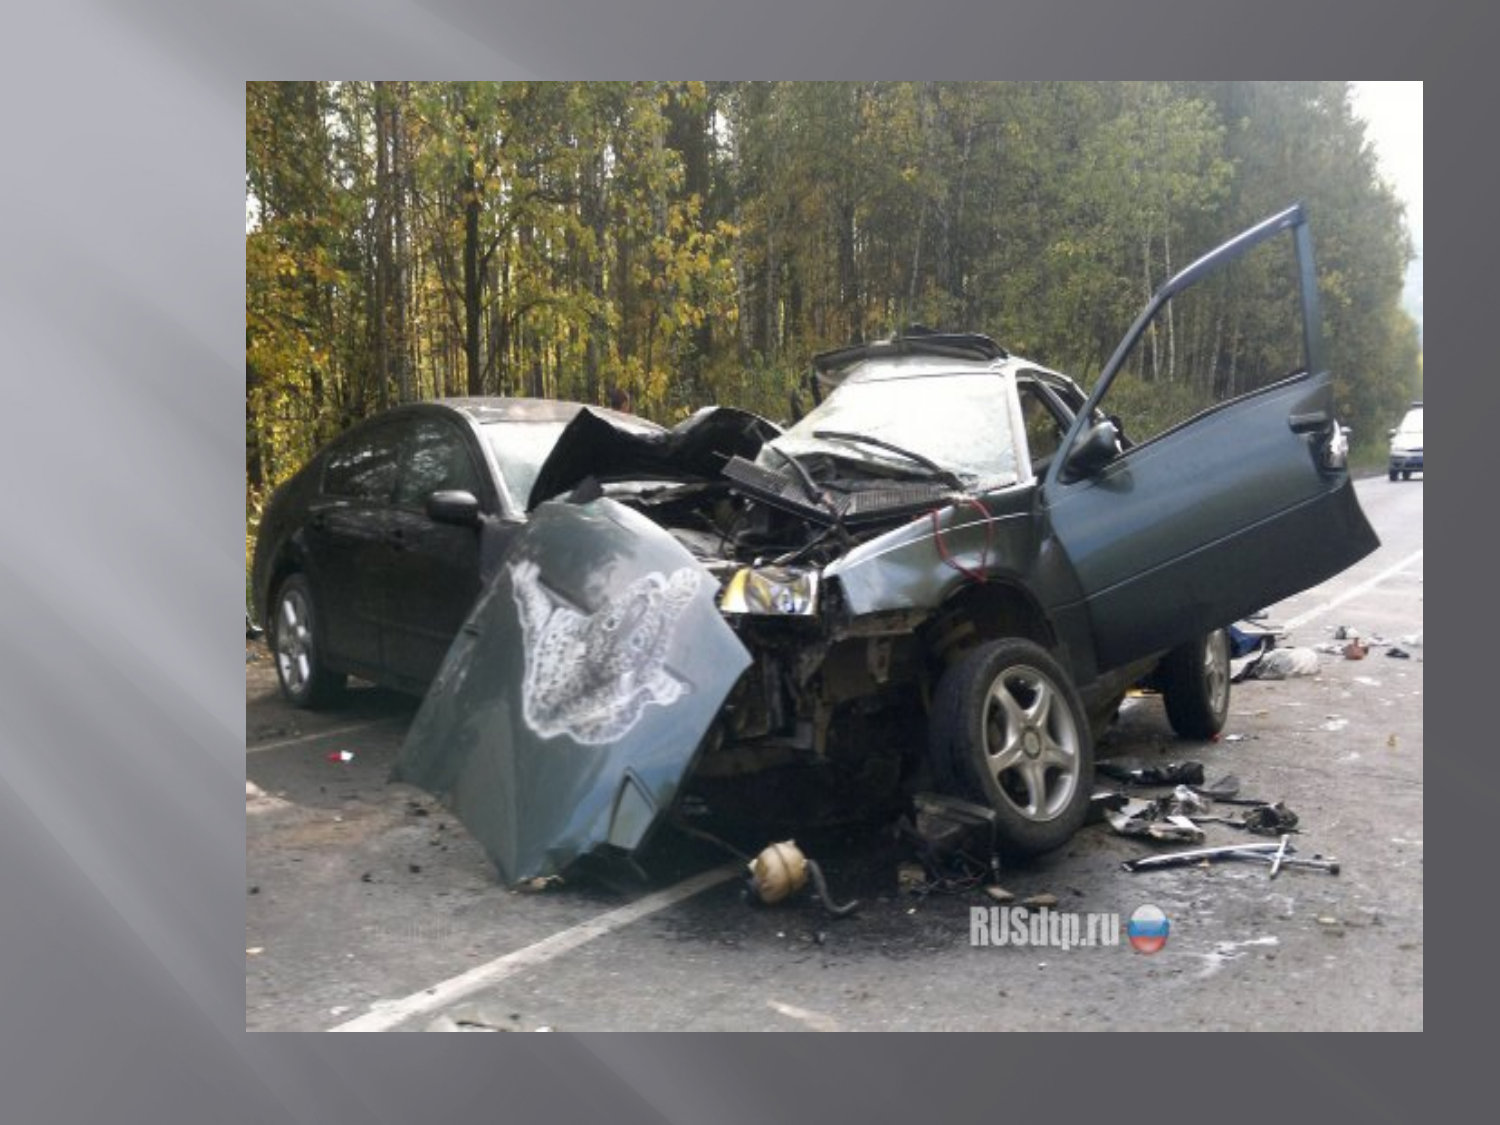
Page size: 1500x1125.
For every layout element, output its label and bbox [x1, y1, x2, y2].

list [245, 81, 1423, 1032]
